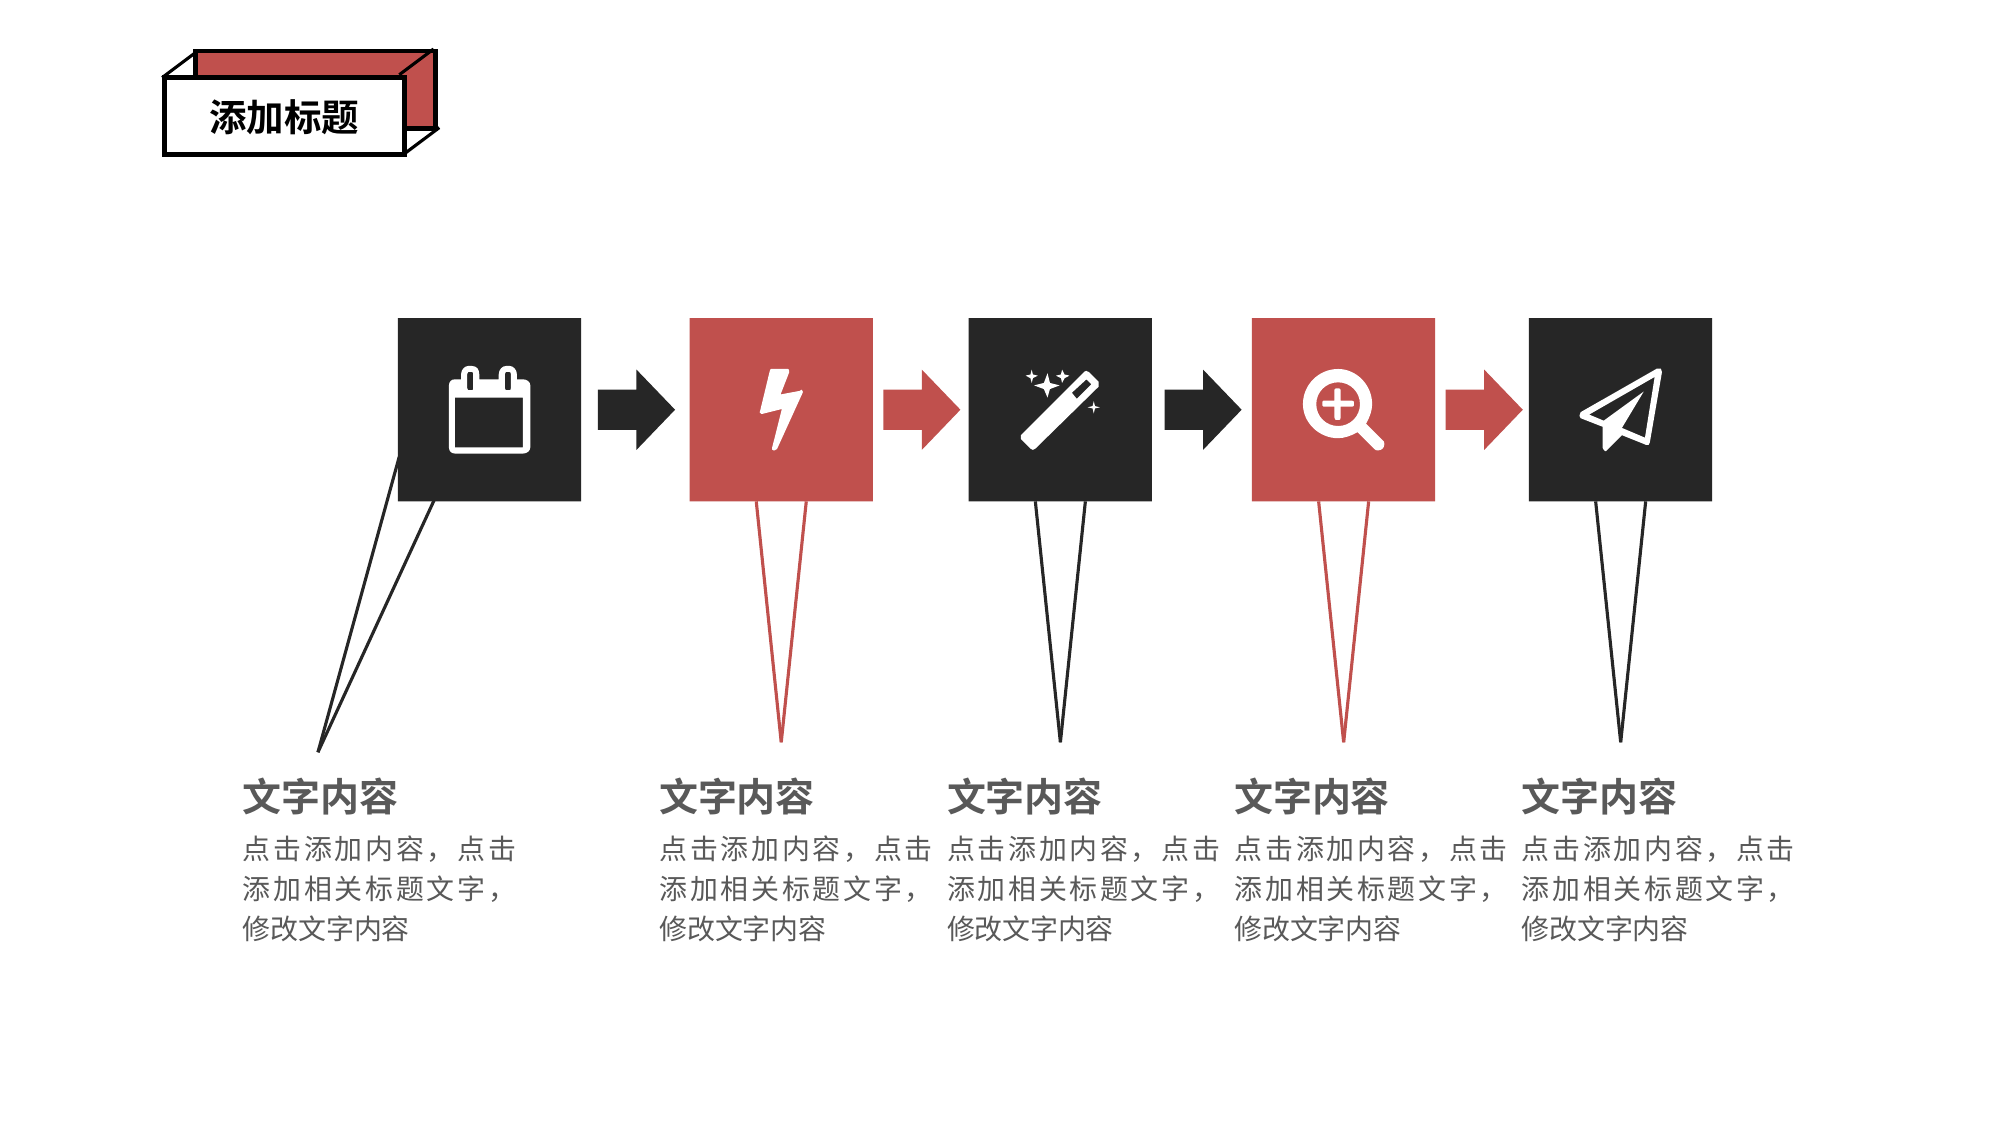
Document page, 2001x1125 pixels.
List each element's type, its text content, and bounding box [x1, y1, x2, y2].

text_box 文字内容 [1521, 764, 1729, 817]
text_box [882, 367, 962, 453]
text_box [1251, 317, 1436, 502]
text_box 文字内容 [659, 764, 867, 817]
text_box 文字内容 [1234, 764, 1442, 817]
text_box 文字内容 [947, 764, 1155, 817]
text_box [1444, 367, 1525, 453]
text_box 点击添加内容，点击添加相关标题文字，修改文字内容 [1234, 825, 1508, 946]
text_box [689, 317, 873, 502]
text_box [1595, 502, 1646, 743]
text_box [397, 317, 582, 502]
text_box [1528, 317, 1713, 502]
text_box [1318, 502, 1369, 743]
text_box [1163, 367, 1244, 453]
text_box 点击添加内容，点击添加相关标题文字，修改文字内容 [947, 825, 1220, 946]
text_box [596, 367, 677, 453]
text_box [162, 48, 440, 155]
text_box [345, 456, 396, 762]
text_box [1035, 502, 1086, 743]
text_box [968, 317, 1152, 502]
text_box 点击添加内容，点击添加相关标题文字，修改文字内容 [243, 825, 516, 946]
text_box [756, 502, 807, 743]
text_box 文字内容 [243, 764, 451, 817]
text_box 点击添加内容，点击添加相关标题文字，修改文字内容 [659, 825, 933, 946]
text_box 点击添加内容，点击添加相关标题文字，修改文字内容 [1521, 825, 1795, 946]
